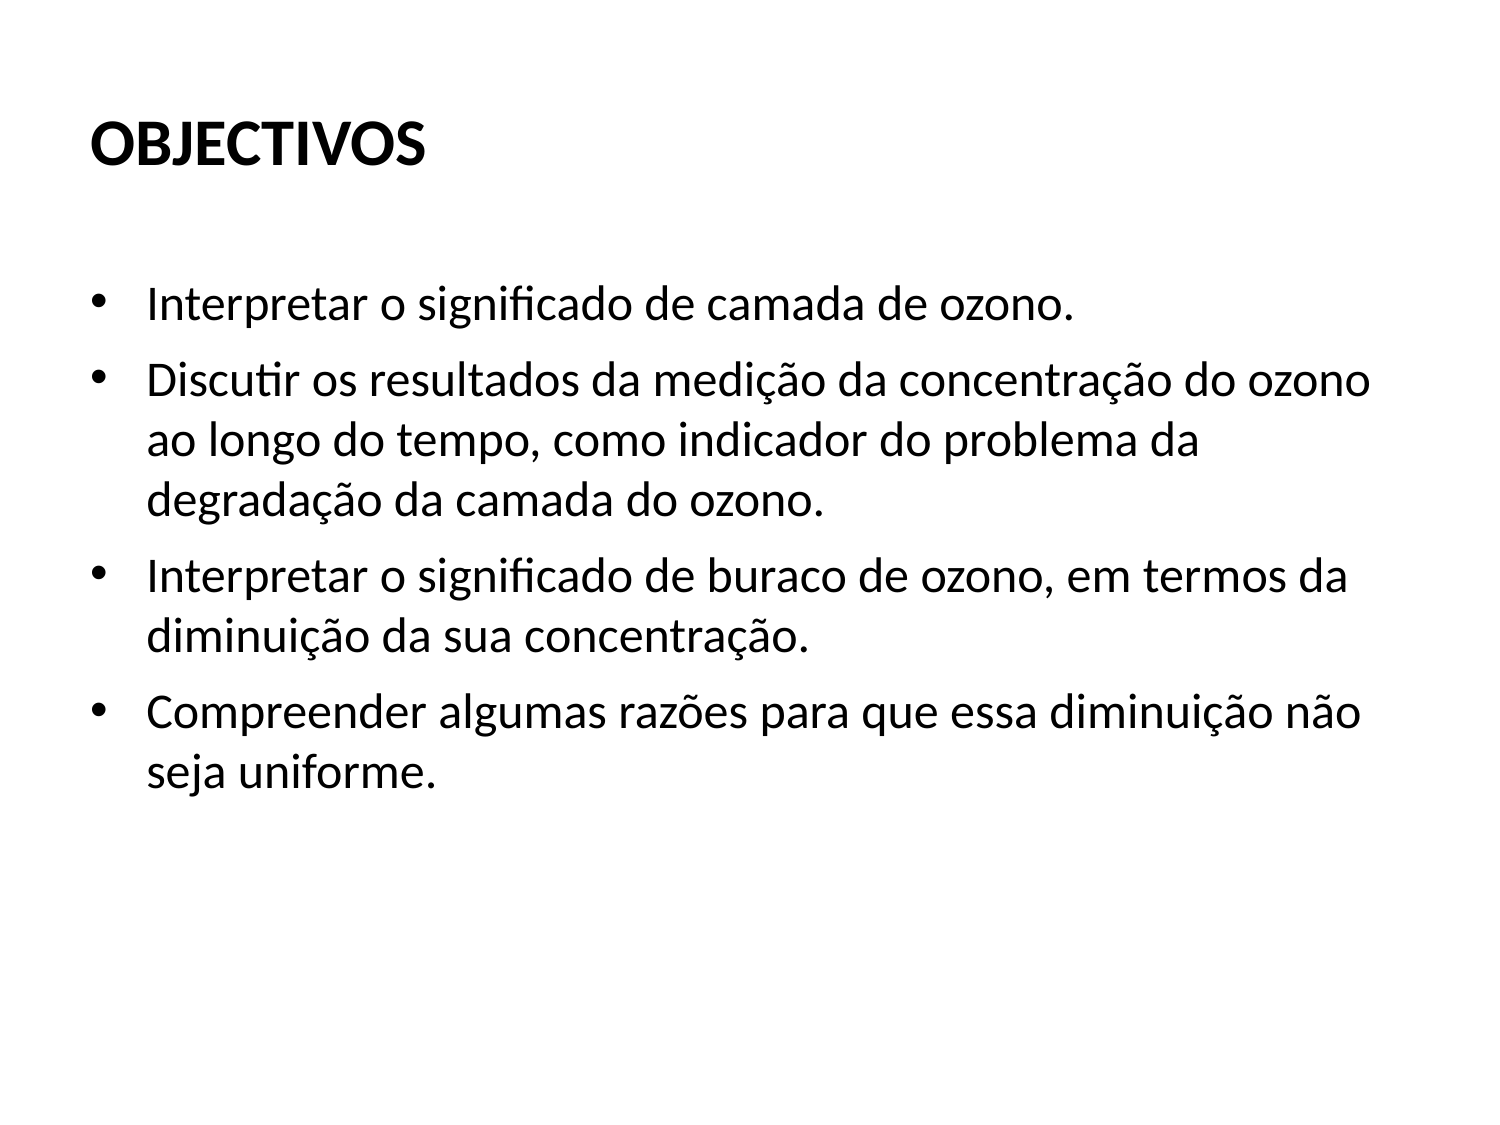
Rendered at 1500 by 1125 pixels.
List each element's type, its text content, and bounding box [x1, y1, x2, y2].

title OBJECTIVOS [75, 45, 1425, 233]
list Interpretar o significado de camada de ozono. Discutir os resultados da medição da concentração do ozono ao longo do tempo, como indicador do problema da degradação da camada do ozono. Interpretar o significado de buraco de ozono, em termos da diminuição da sua concentração. Compreender algumas razões para que essa diminuição não seja uniforme. [75, 262, 1425, 976]
